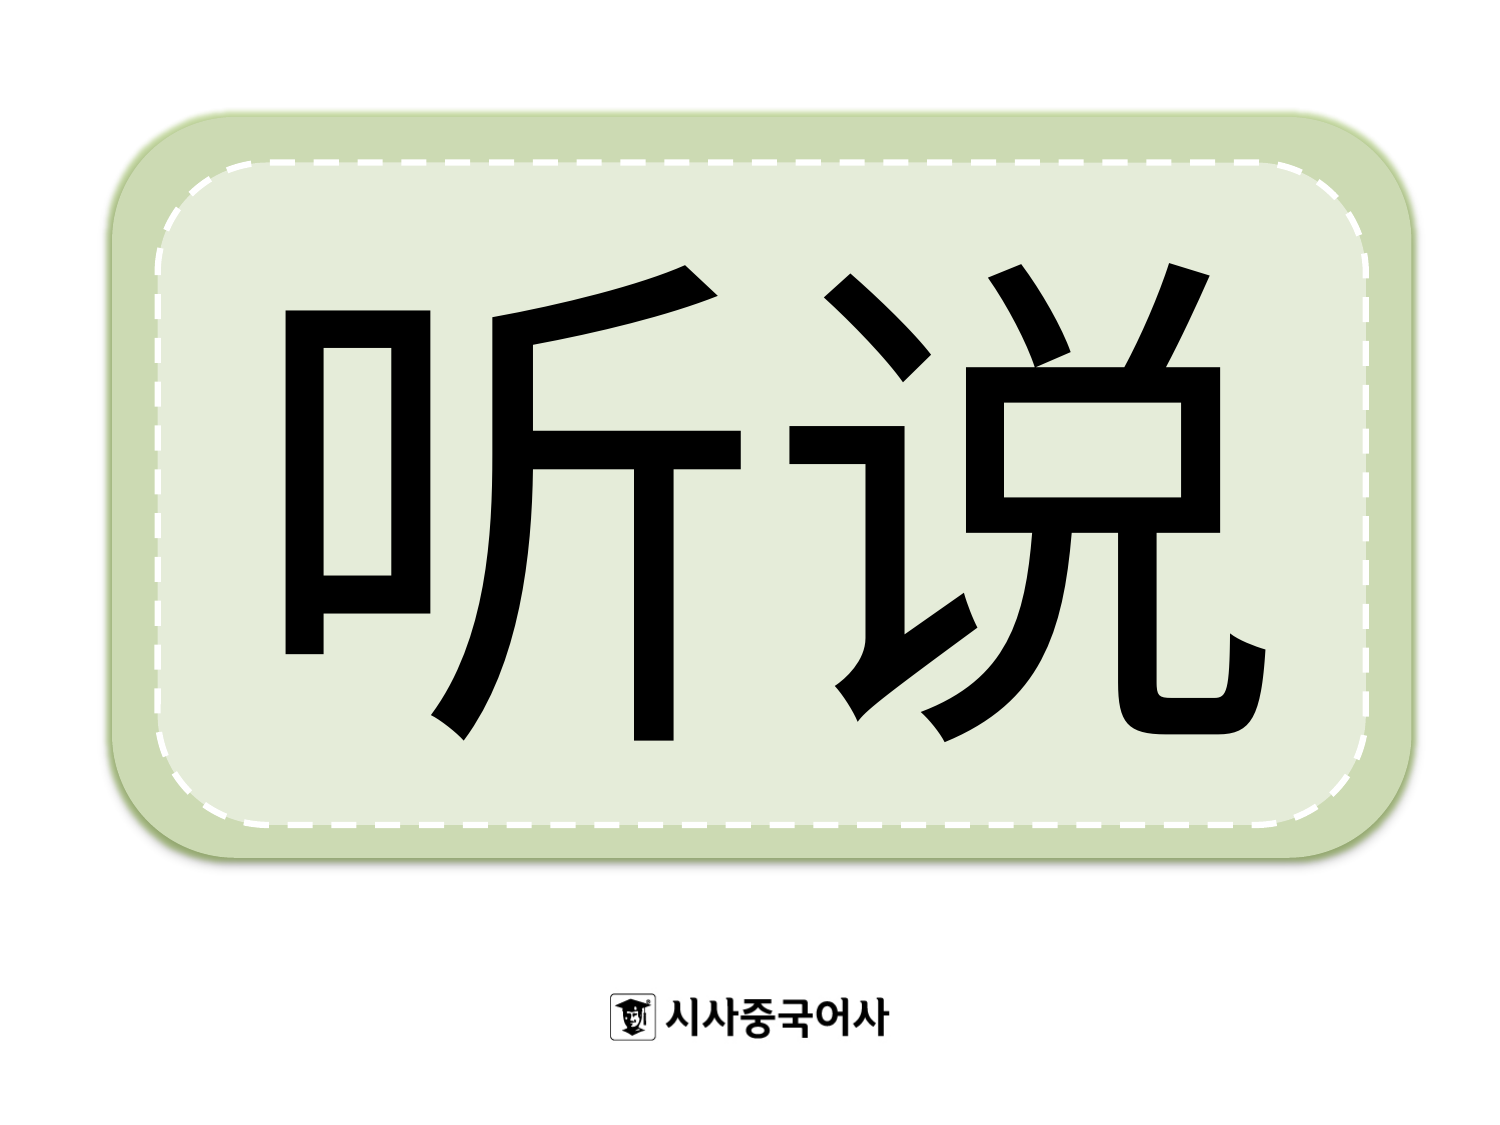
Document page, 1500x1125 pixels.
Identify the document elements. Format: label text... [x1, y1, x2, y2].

text_box 听说 [162, 160, 1371, 824]
picture [602, 987, 898, 1047]
